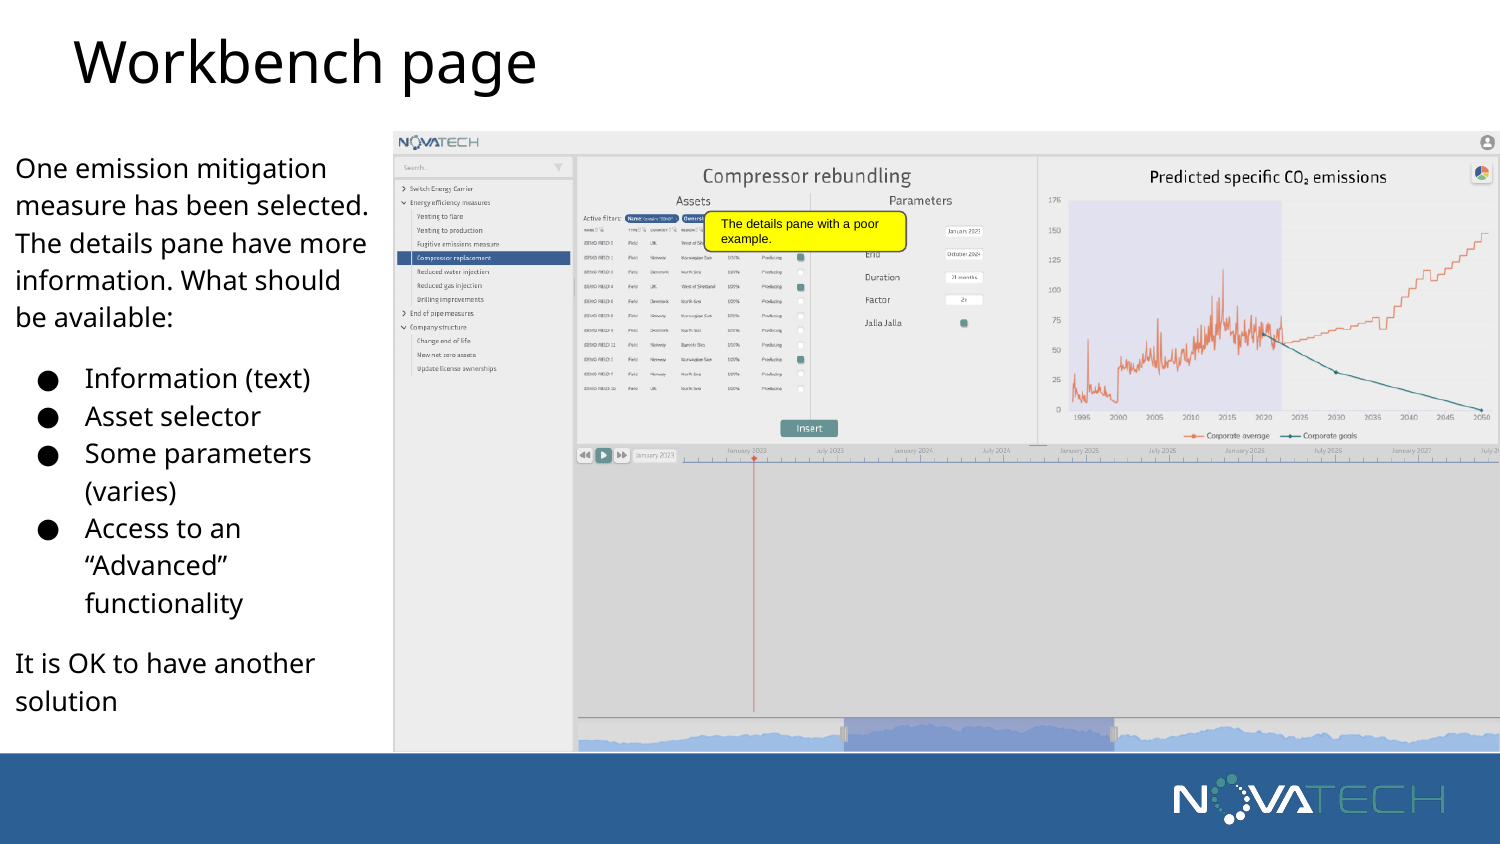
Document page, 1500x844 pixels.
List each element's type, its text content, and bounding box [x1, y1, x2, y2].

list One emission mitigation measure has been selected. The details pane have more information. What should be available: Information (text) Asset selector Some parameters (varies) Access to an “Advanced” functionality It is OK to have another solution [0, 131, 391, 738]
picture [1168, 770, 1449, 831]
picture [393, 130, 1500, 753]
title Workbench page [58, 20, 1457, 115]
